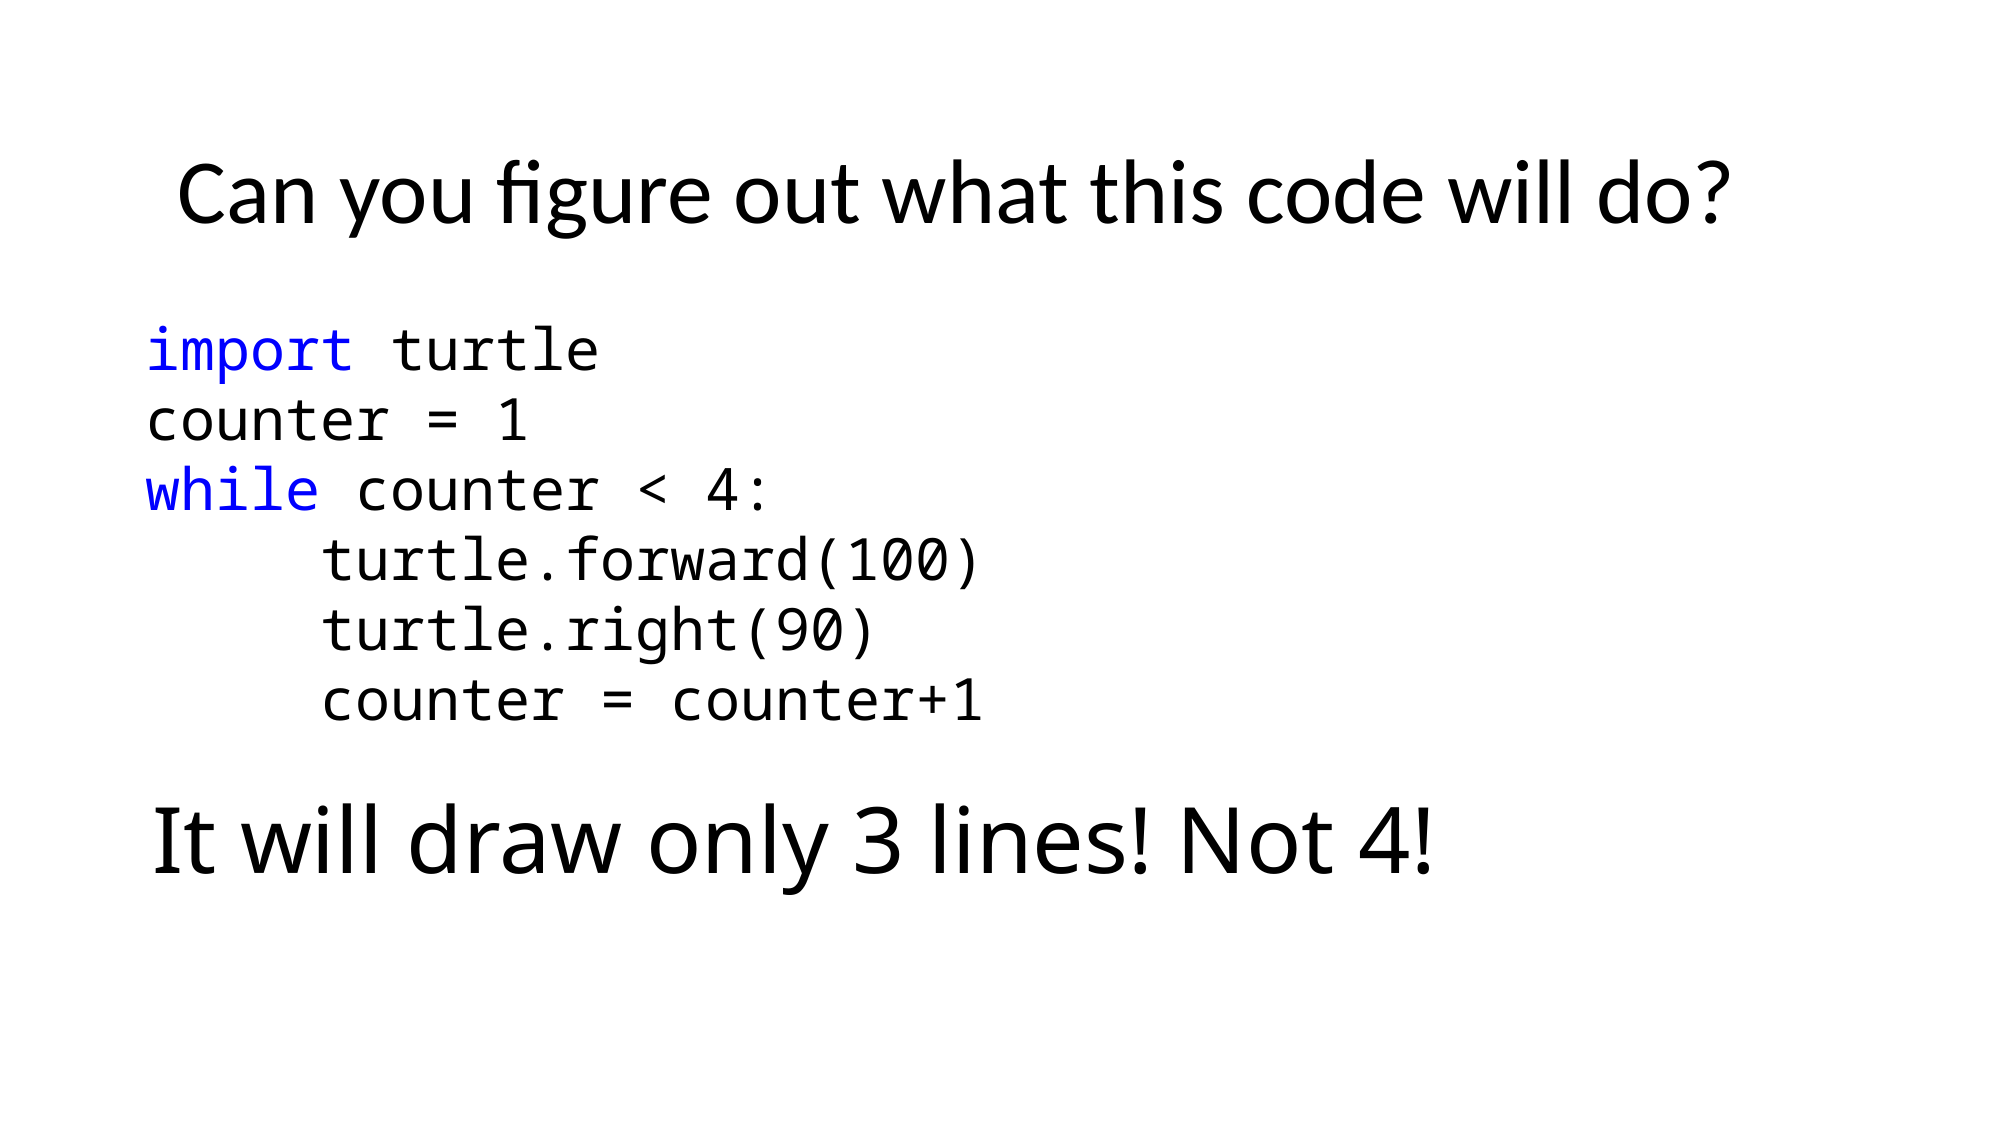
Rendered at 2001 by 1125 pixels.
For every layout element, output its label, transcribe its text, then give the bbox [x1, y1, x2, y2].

text_box import turtle counter = 1 while counter < 4: turtle.forward(100) turtle.right(90) counter = counter+1 [130, 304, 1001, 740]
text_box Can you figure out what this code will do? [162, 84, 1888, 303]
title It will draw only 3 lines! Not 4! [137, 795, 1863, 1014]
